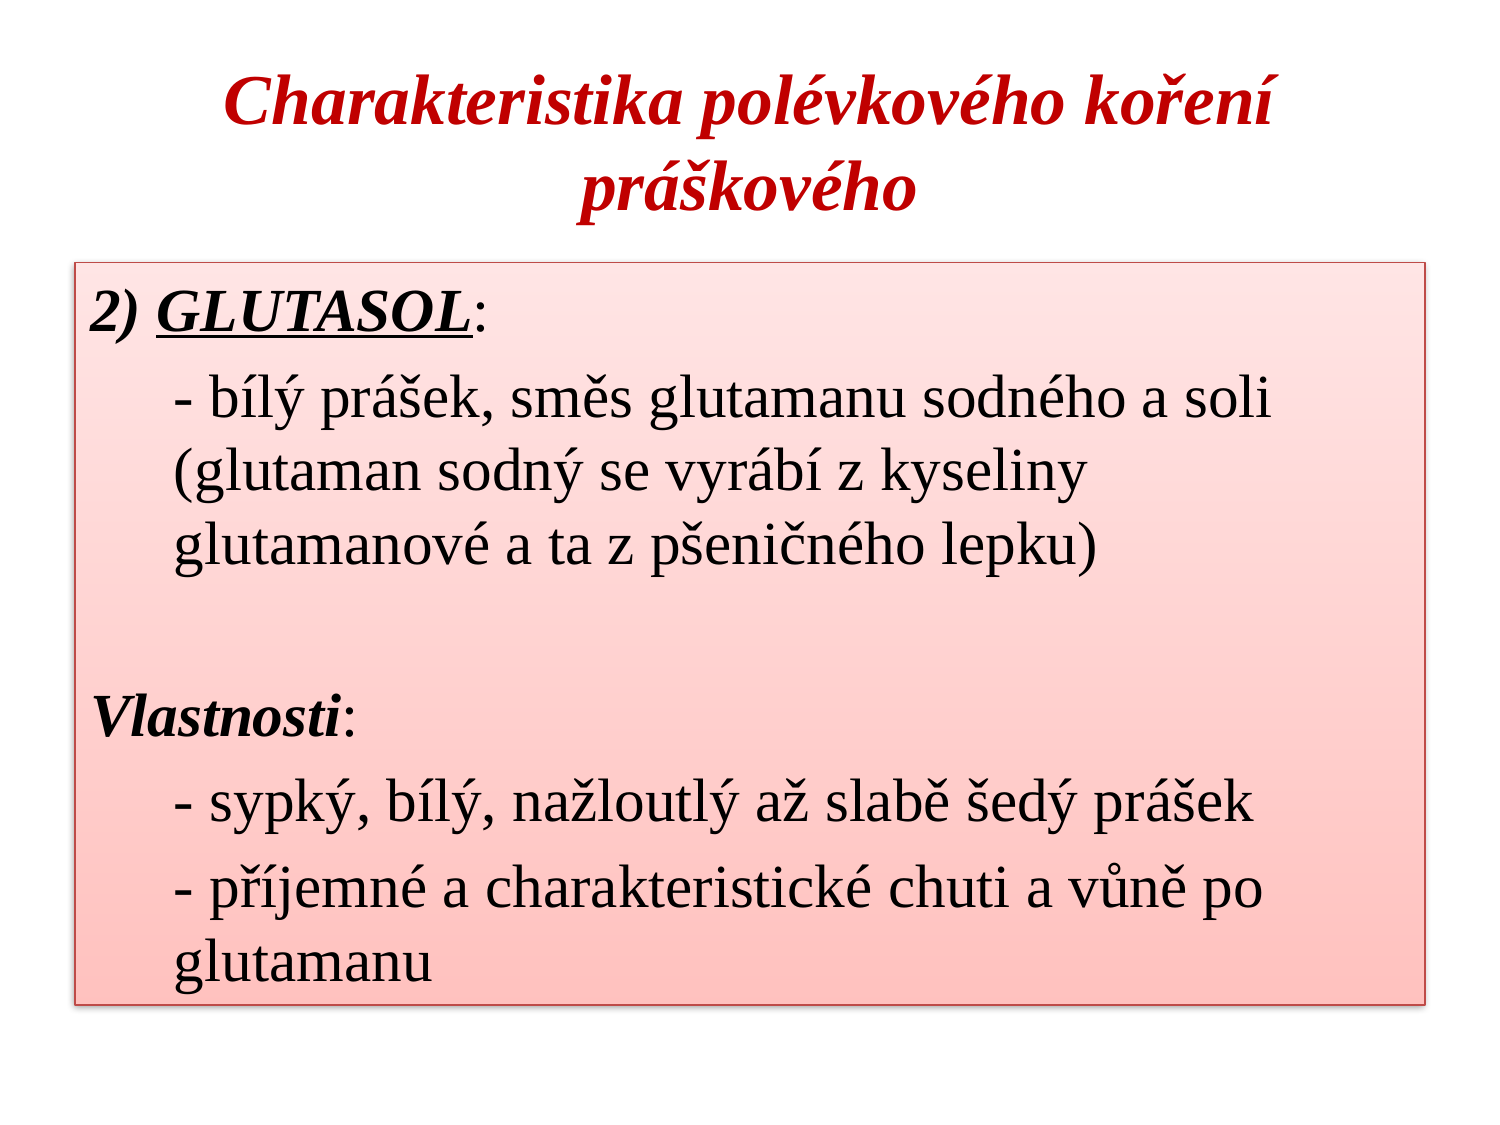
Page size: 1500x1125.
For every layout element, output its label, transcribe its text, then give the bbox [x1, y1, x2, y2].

title Charakteristika polévkového koření práškového [75, 45, 1425, 233]
list 2) GLUTASOL: - bílý prášek, směs glutamanu sodného a soli (glutaman sodný se vyrábí z kyseliny glutamanové a ta z pšeničného lepku) Vlastnosti: - sypký, bílý, nažloutlý až slabě šedý prášek - příjemné a charakteristické chuti a vůně po glutamanu [74, 262, 1426, 1006]
